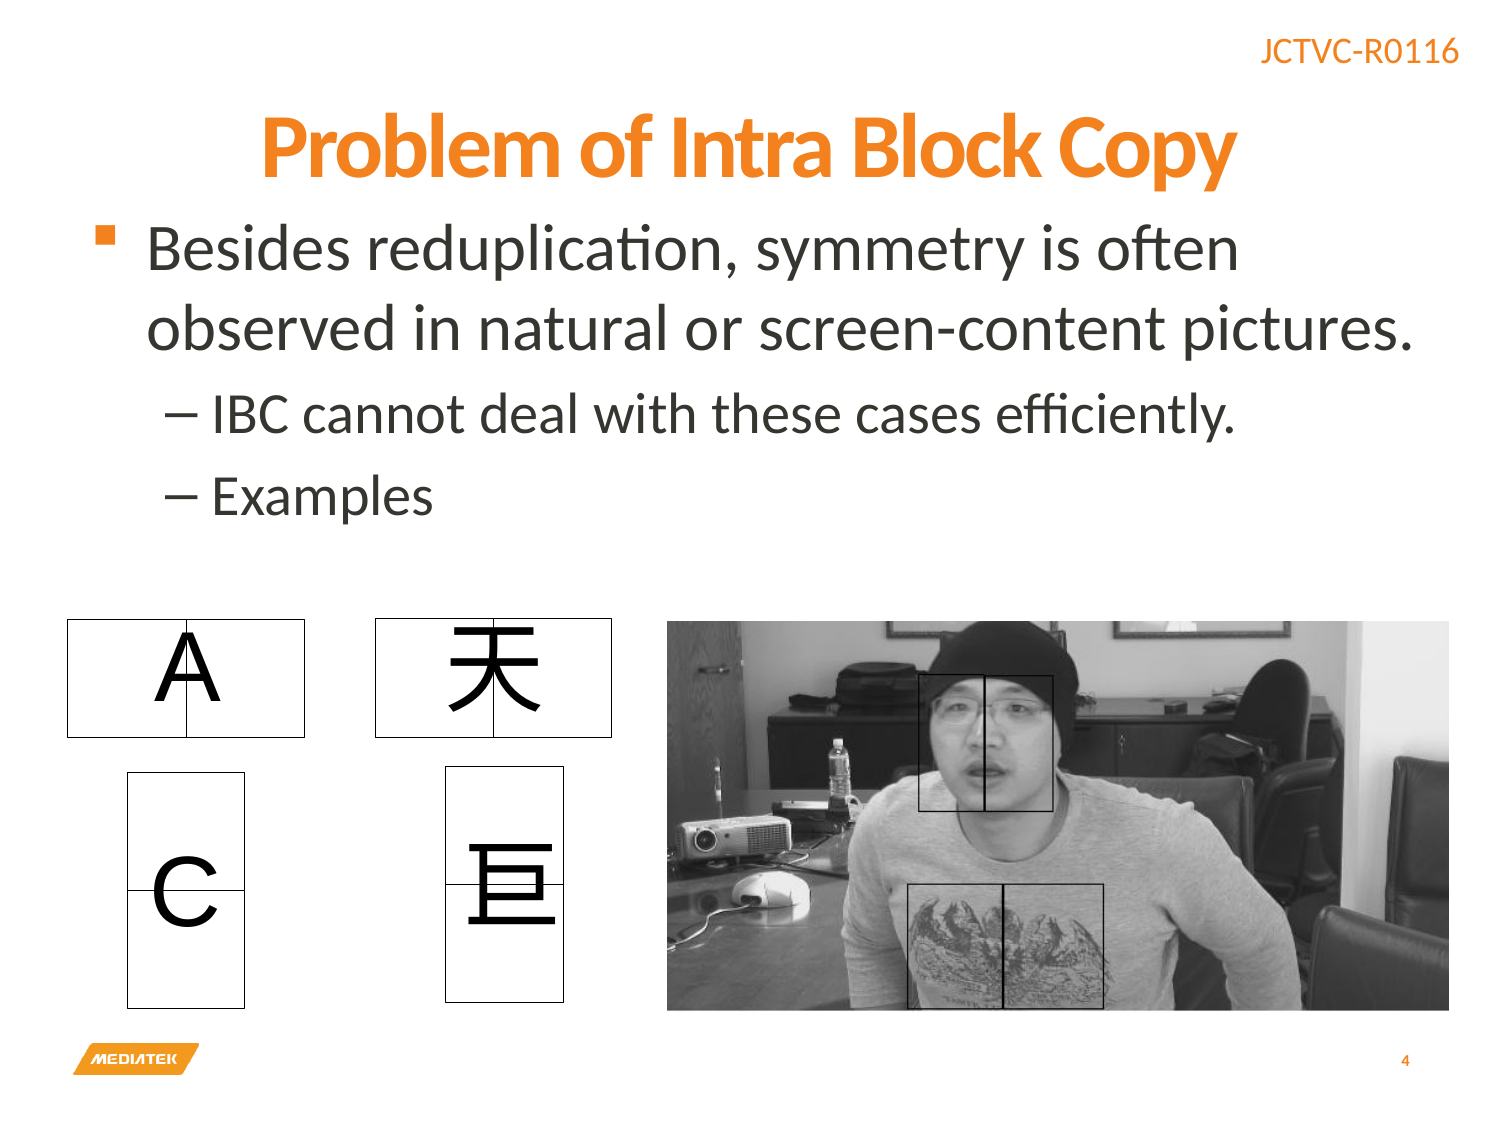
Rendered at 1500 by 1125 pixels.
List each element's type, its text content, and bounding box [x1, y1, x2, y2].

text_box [123, 768, 248, 1012]
picture [666, 621, 1449, 1012]
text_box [442, 763, 567, 1006]
picture [73, 1043, 199, 1075]
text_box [371, 603, 615, 740]
list Besides reduplication, symmetry is often observed in natural or screen-content pictures. IBC cannot deal with these cases efficiently. Examples [75, 196, 1447, 990]
title Problem of Intra Block Copy [75, 99, 1425, 196]
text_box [64, 609, 308, 740]
slide_number 4 [1251, 1029, 1425, 1090]
